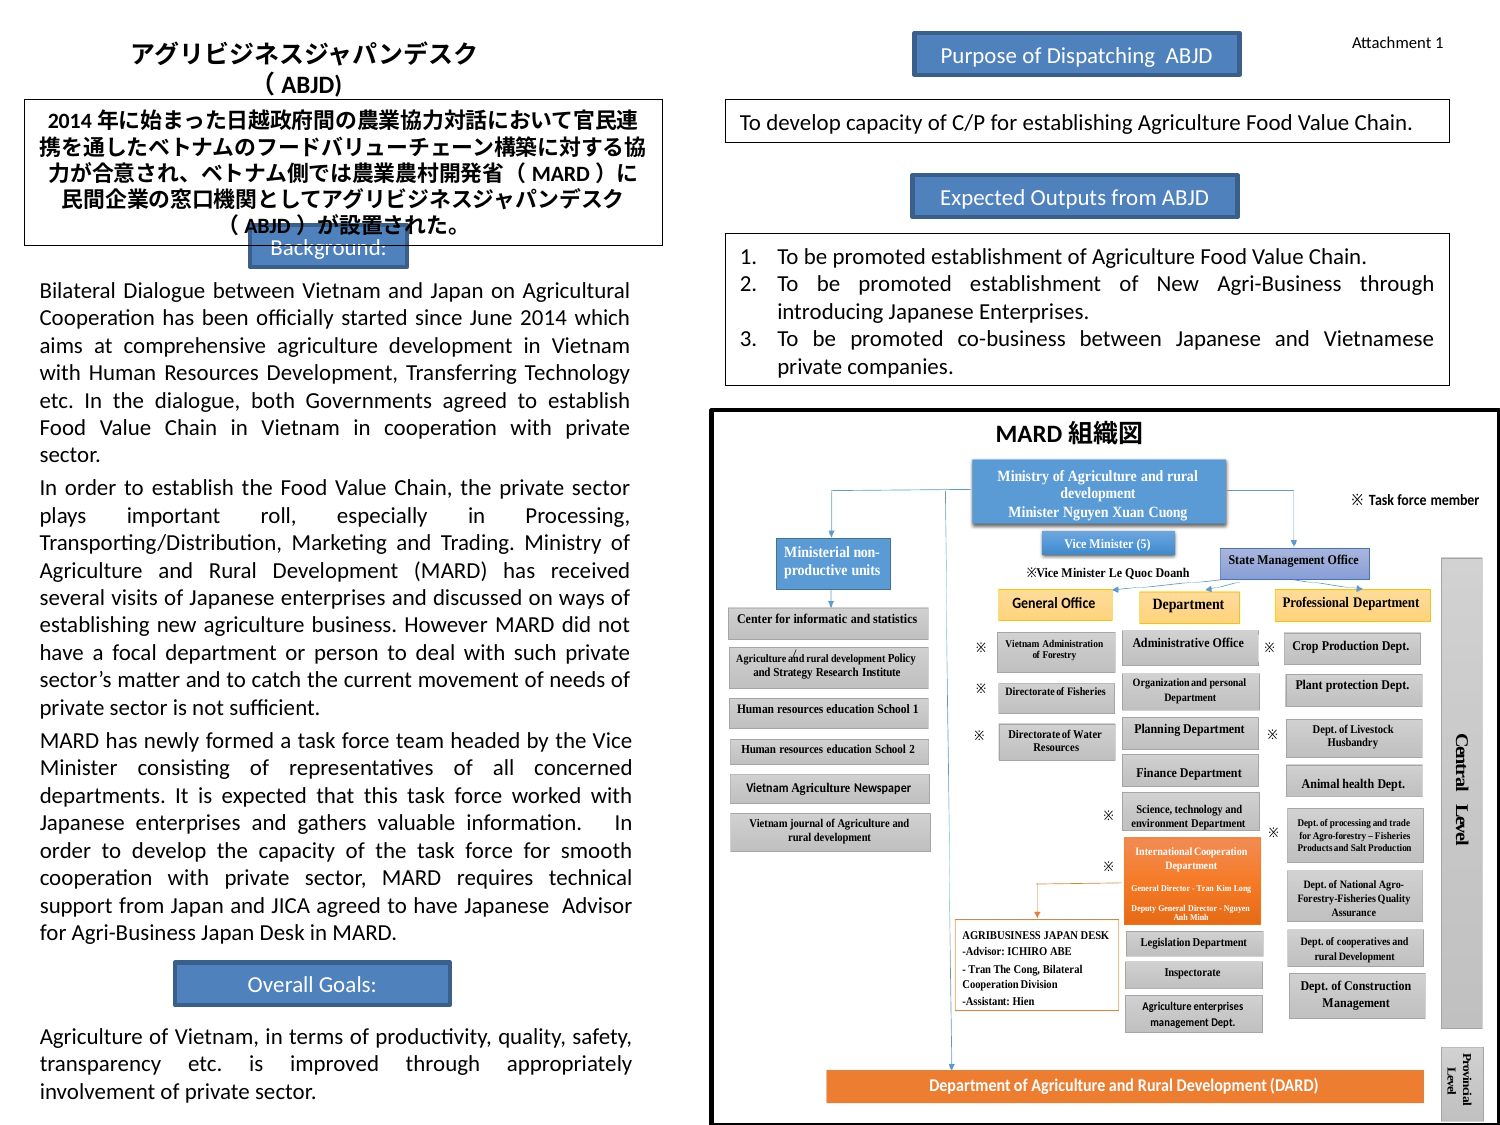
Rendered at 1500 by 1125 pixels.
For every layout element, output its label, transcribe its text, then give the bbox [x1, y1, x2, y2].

text_box Overall Goals: [173, 960, 452, 1007]
text_box Agriculture of Vietnam, in terms of productivity, quality, safety, transparency etc. is improved through appropriately involvement of private sector. [24, 1014, 649, 1112]
text_box To develop capacity of C/P for establishing Agriculture Food Value Chain. [725, 99, 1450, 143]
text_box In order to establish the Food Value Chain, the private sector plays important roll, especially in Processing, Transporting/Distribution, Marketing and Trading. Ministry of Agriculture and Rural Development (MARD) has received several visits of Japanese enterprises and discussed on ways of establishing new agriculture business. However MARD did not have a focal department or person to deal with such private sector’s matter and to catch the current movement of needs of private sector is not sufficient. [24, 465, 647, 718]
text_box 2014年に始まった日越政府間の農業協力対話において官民連携を通したベトナムのフードバリューチェーン構築に対する協力が合意され、ベトナム側では農業農村開発省（MARD）に民間企業の窓口機関としてアグリビジネスジャパンデスク（ABJD）が設置された。 [24, 99, 663, 246]
text_box MARD has newly formed a task force team headed by the Vice Minister consisting of representatives of all concerned departments. It is expected that this task force worked with Japanese enterprises and gathers valuable information. In order to develop the capacity of the task force for smooth cooperation with private sector, MARD requires technical support from Japan and JICA agreed to have Japanese Advisor for Agri-Business Japan Desk in MARD. [24, 718, 649, 953]
text_box Purpose of Dispatching ABJD [912, 31, 1242, 77]
text_box Bilateral Dialogue between Vietnam and Japan on Agricultural Cooperation has been officially started since June 2014 which aims at comprehensive agriculture development in Vietnam with Human Resources Development, Transferring Technology etc. In the dialogue, both Governments agreed to establish Food Value Chain in Vietnam in cooperation with private sector. [24, 267, 647, 465]
text_box [709, 408, 1500, 1125]
text_box アグリビジネスジャパンデスク （ABJD) [80, 31, 554, 99]
text_box Background: [248, 246, 409, 267]
text_box Attachment 1 [1337, 24, 1475, 60]
text_box To be promoted establishment of Agriculture Food Value Chain. To be promoted establishment of New Agri-Business through introducing Japanese Enterprises. To be promoted co-business between Japanese and Vietnamese private companies. [725, 233, 1450, 386]
text_box Expected Outputs from ABJD [910, 173, 1240, 219]
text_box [719, 440, 1500, 1125]
